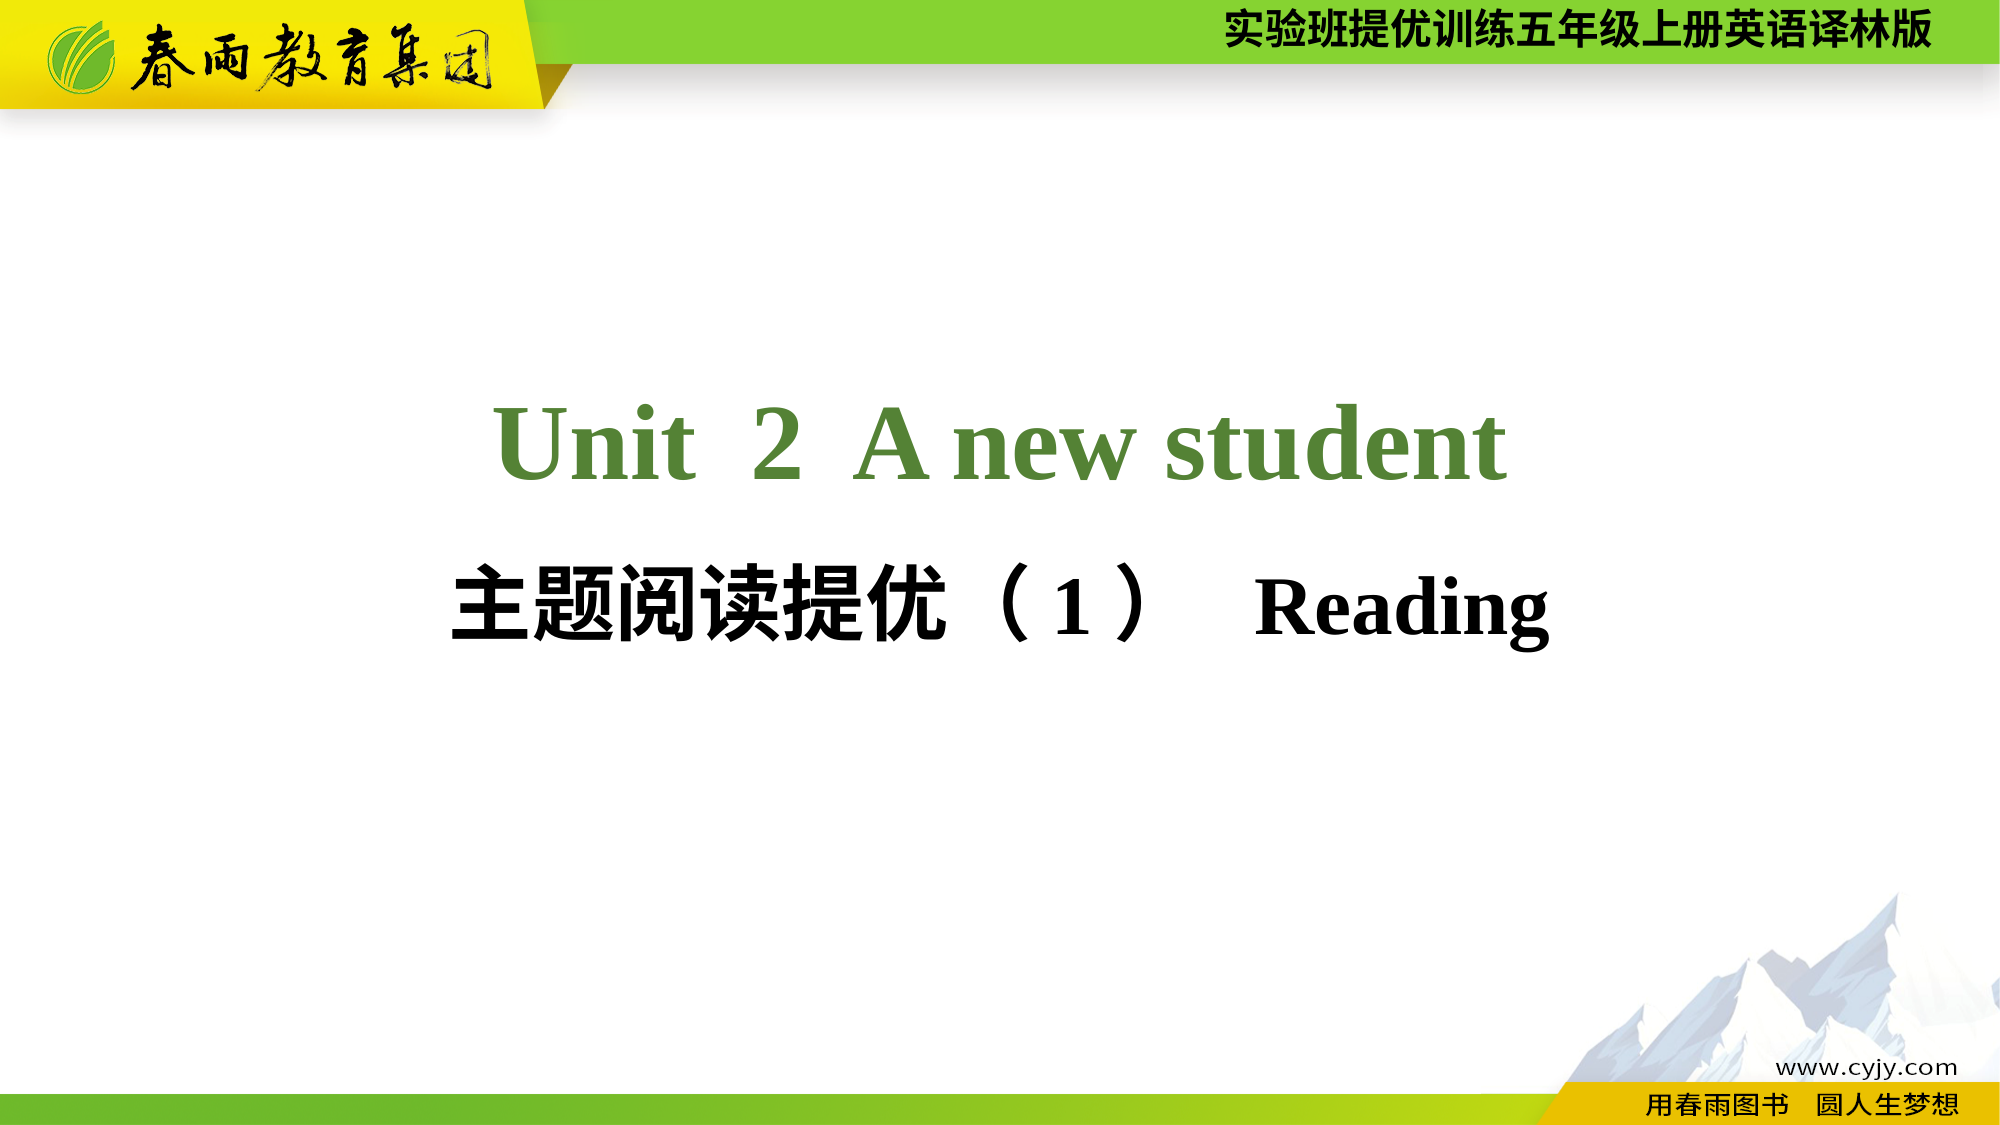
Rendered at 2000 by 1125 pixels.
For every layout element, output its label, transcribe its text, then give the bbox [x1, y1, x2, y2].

picture [0, 659, 2000, 1125]
text_box Unit 2 A new student 主题阅读提优（1） Reading [0, 298, 2000, 659]
picture [0, 0, 2000, 298]
